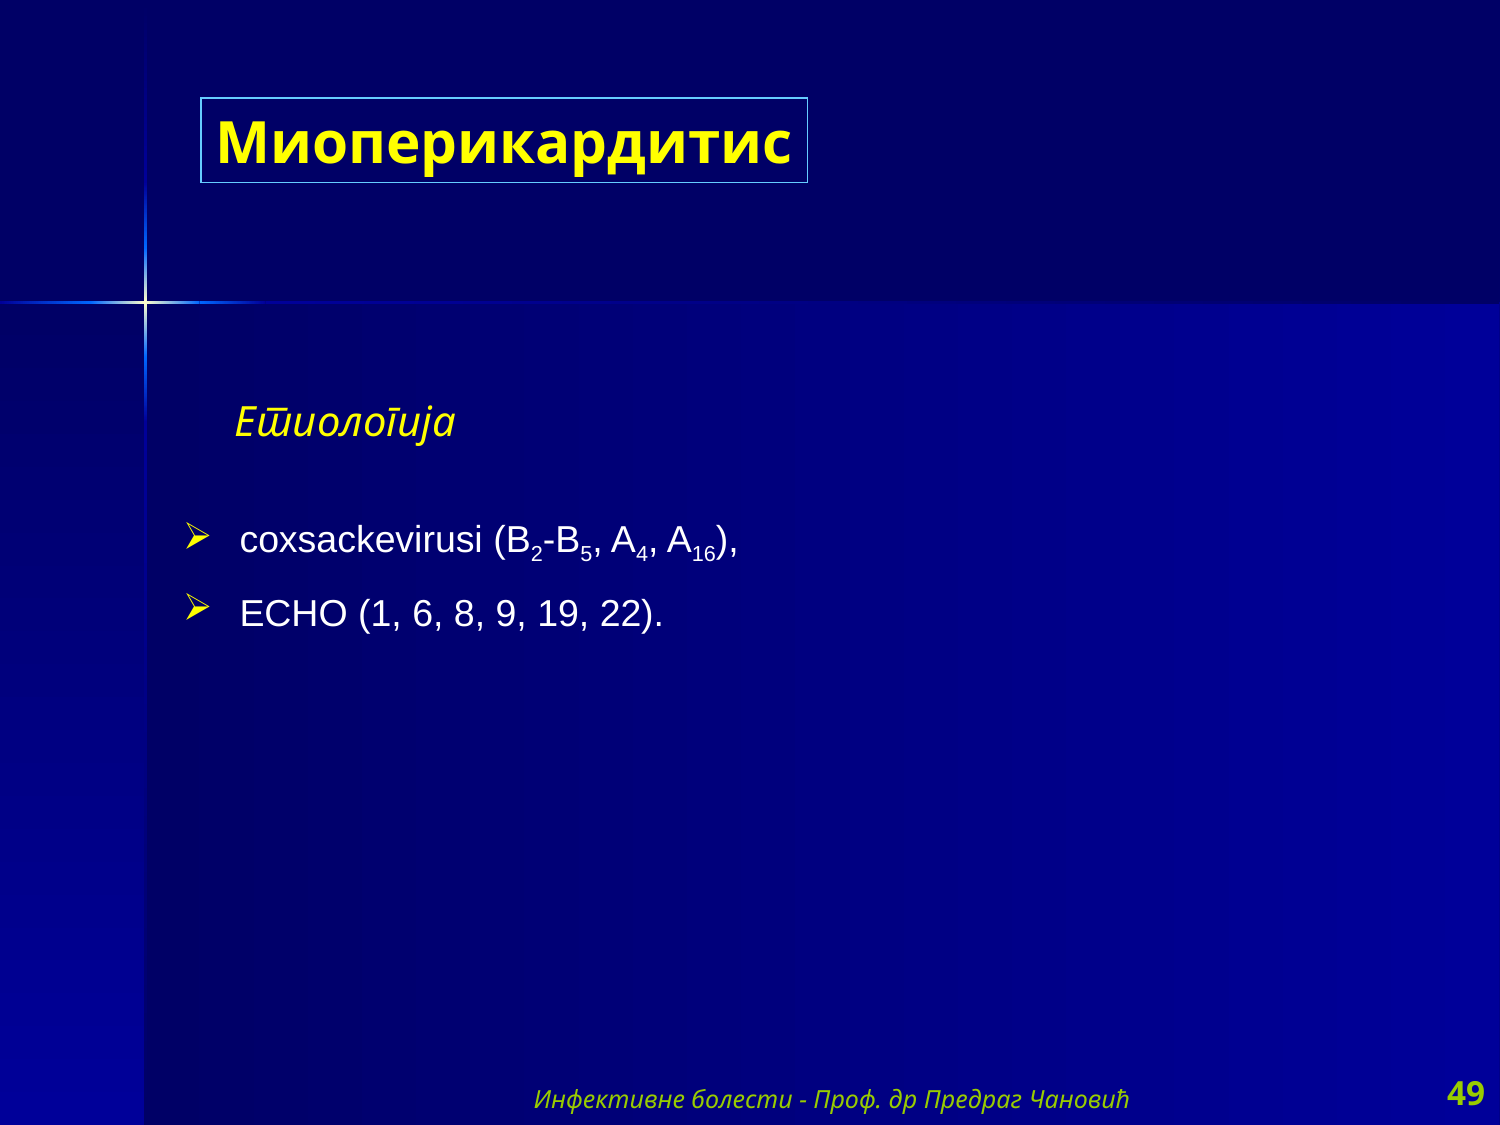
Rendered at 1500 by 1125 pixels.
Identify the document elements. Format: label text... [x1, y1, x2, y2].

text_box Миоперикардитис [200, 97, 808, 183]
slide_number 49 [1345, 1049, 1500, 1125]
text_box Етиологија [220, 387, 472, 452]
text_box coxsackevirusi (B2-B5, A4, A16), ECHO (1, 6, 8, 9, 19, 22). [168, 481, 931, 641]
footer Инфективне болести - Проф. др Предраг Чановић [430, 1049, 1235, 1125]
